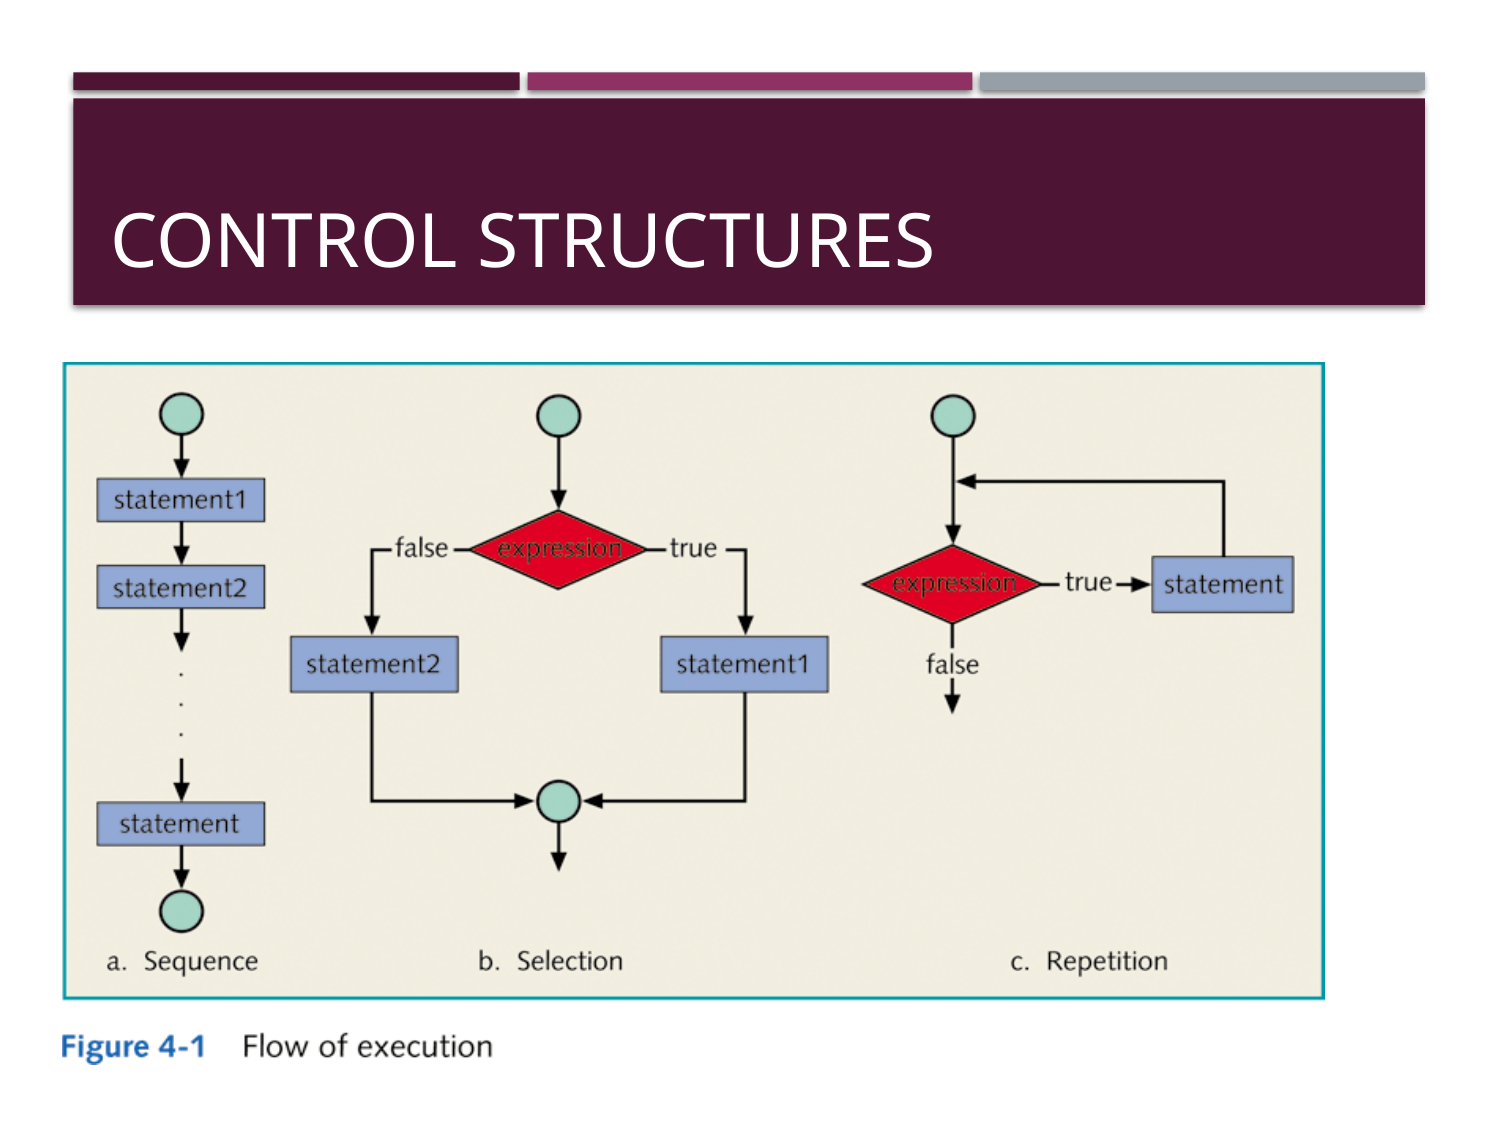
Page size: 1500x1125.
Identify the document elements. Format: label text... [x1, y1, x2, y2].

title Control Structures [95, 112, 1406, 291]
picture [61, 361, 1326, 1066]
